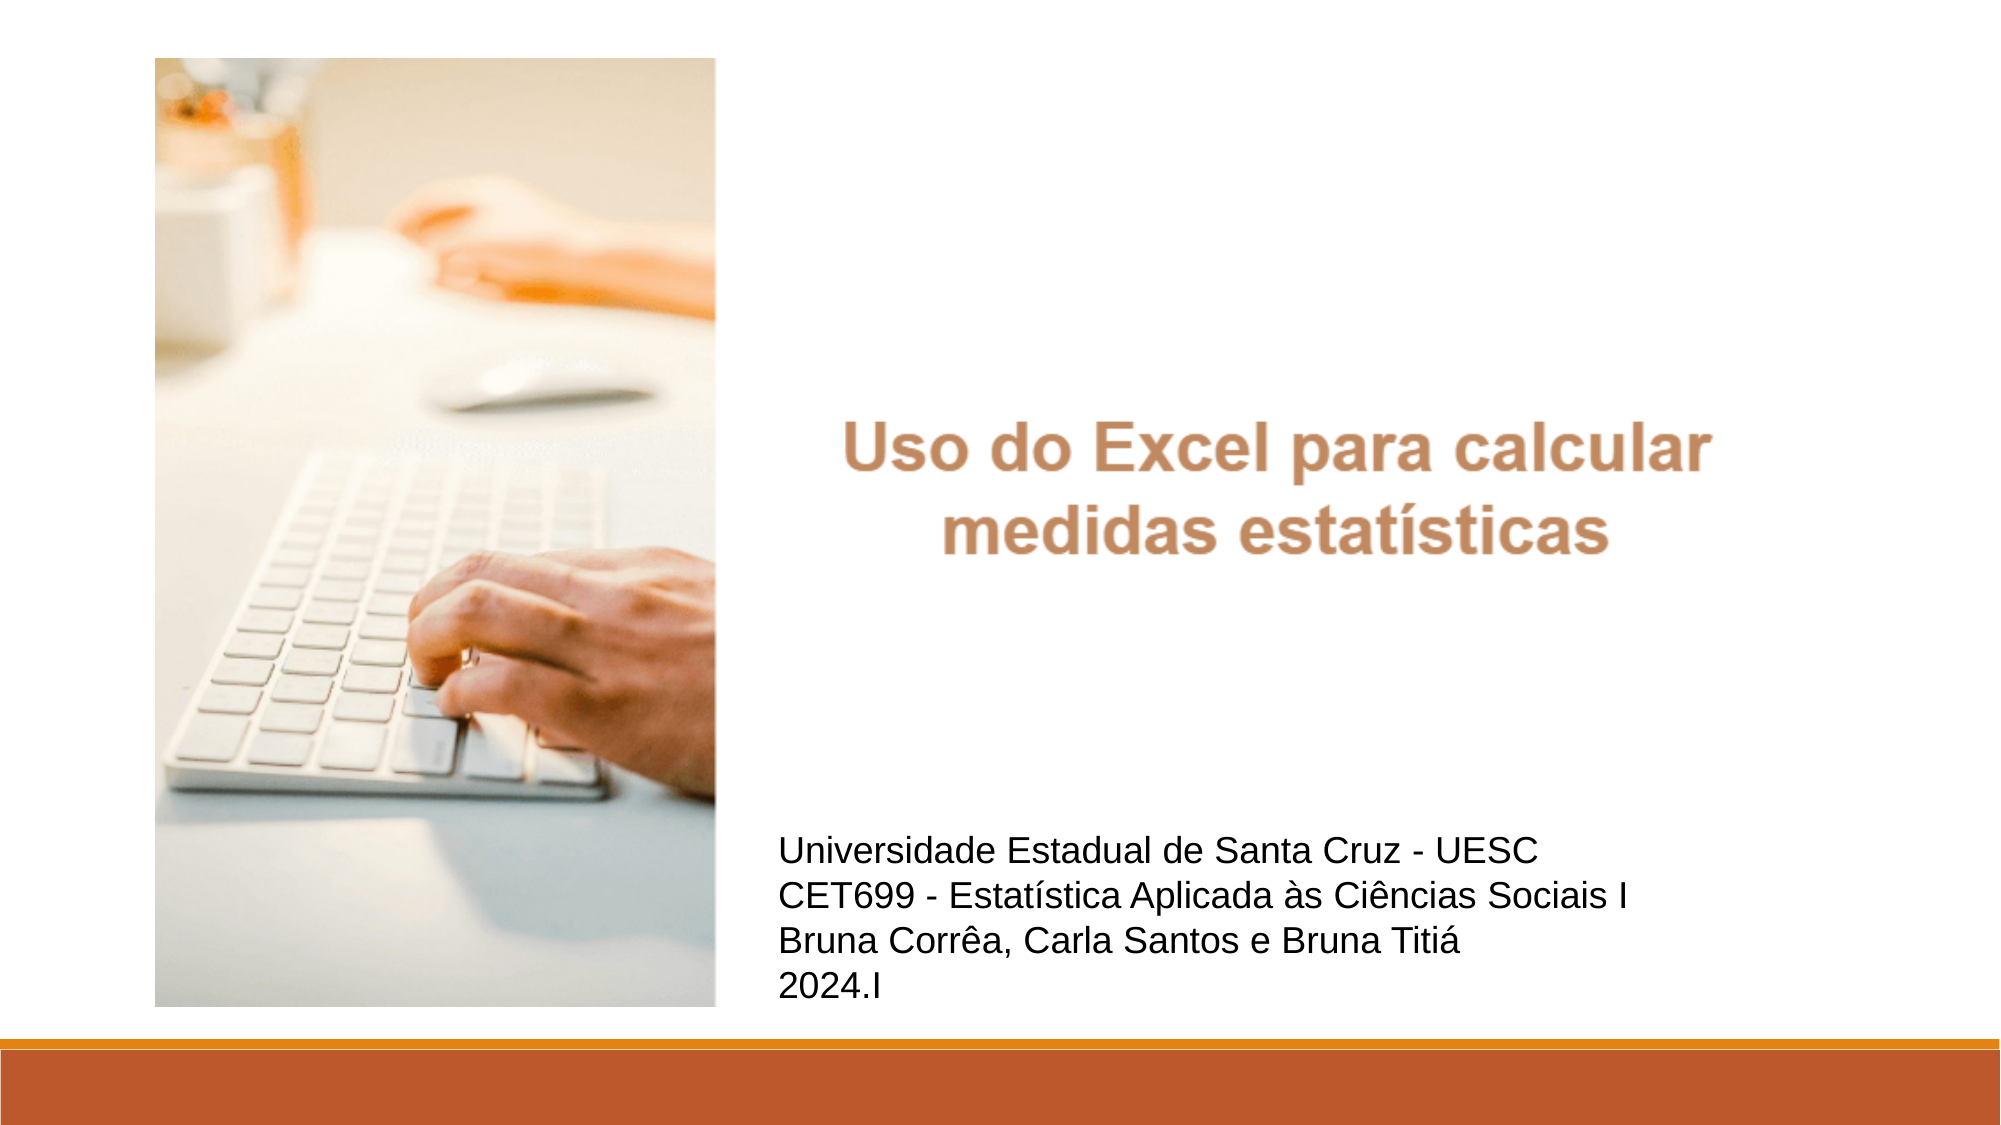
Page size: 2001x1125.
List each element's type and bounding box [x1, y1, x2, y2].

picture [155, 58, 1835, 1007]
